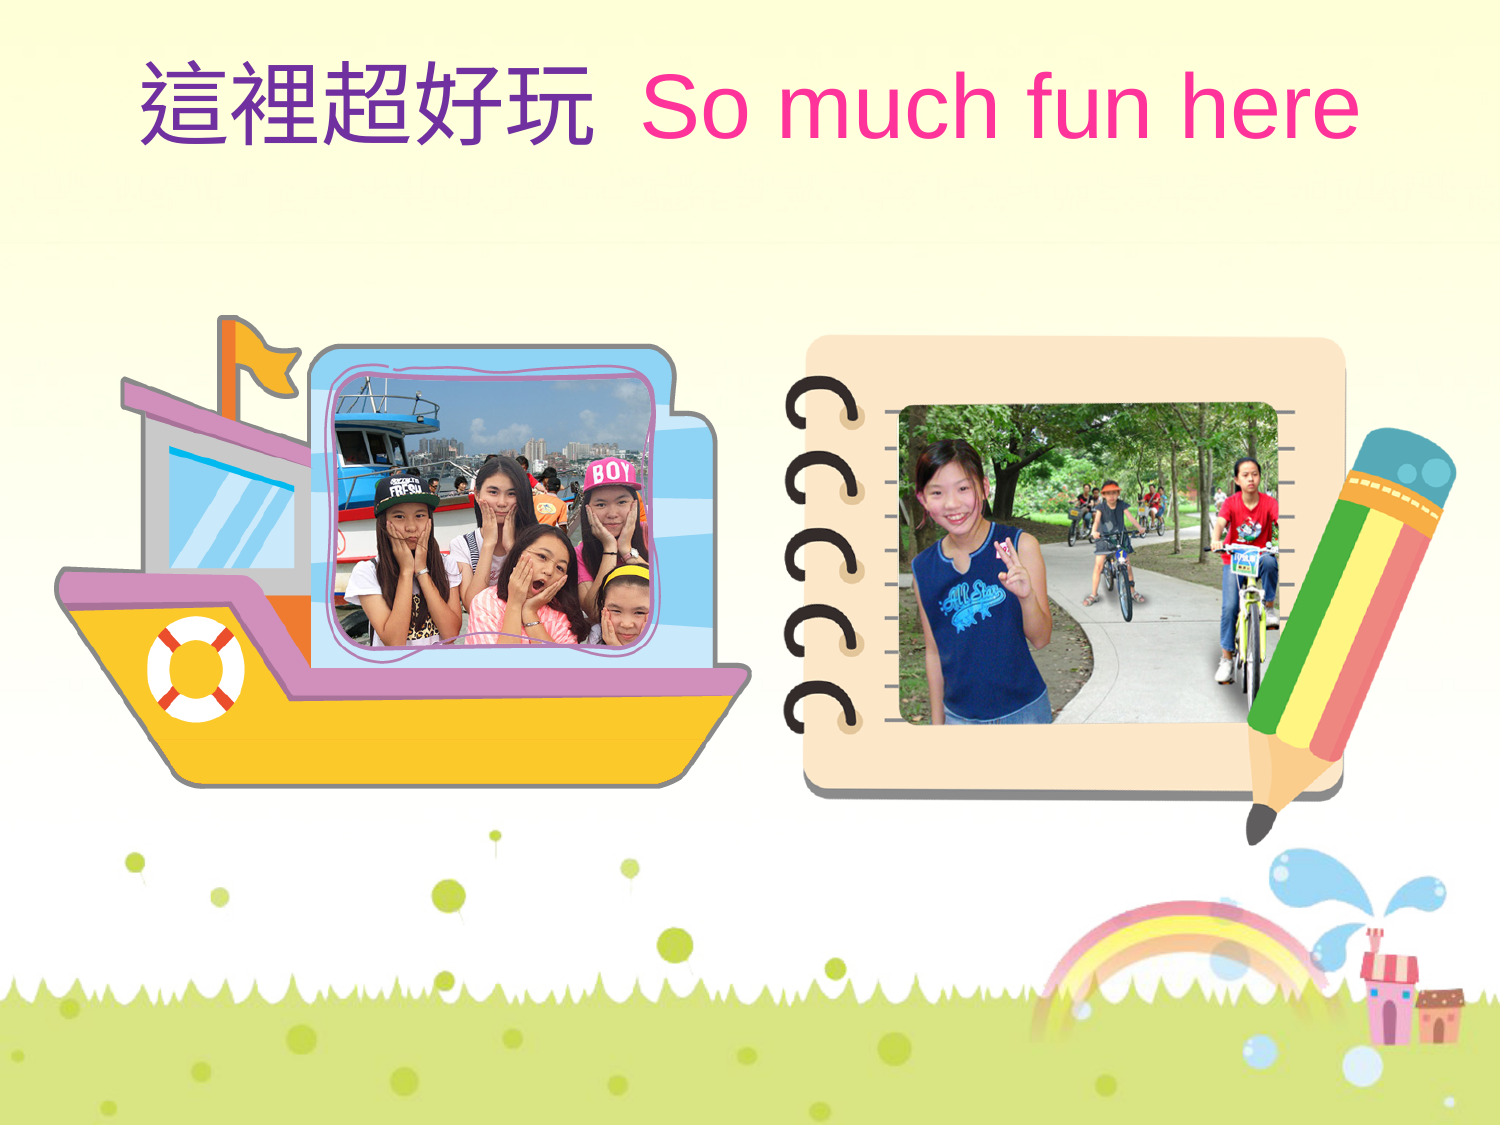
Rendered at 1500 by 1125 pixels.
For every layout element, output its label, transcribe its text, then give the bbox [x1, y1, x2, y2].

picture [0, 0, 1500, 1125]
text_box 這裡超好玩 So much fun here [31, 39, 1470, 164]
